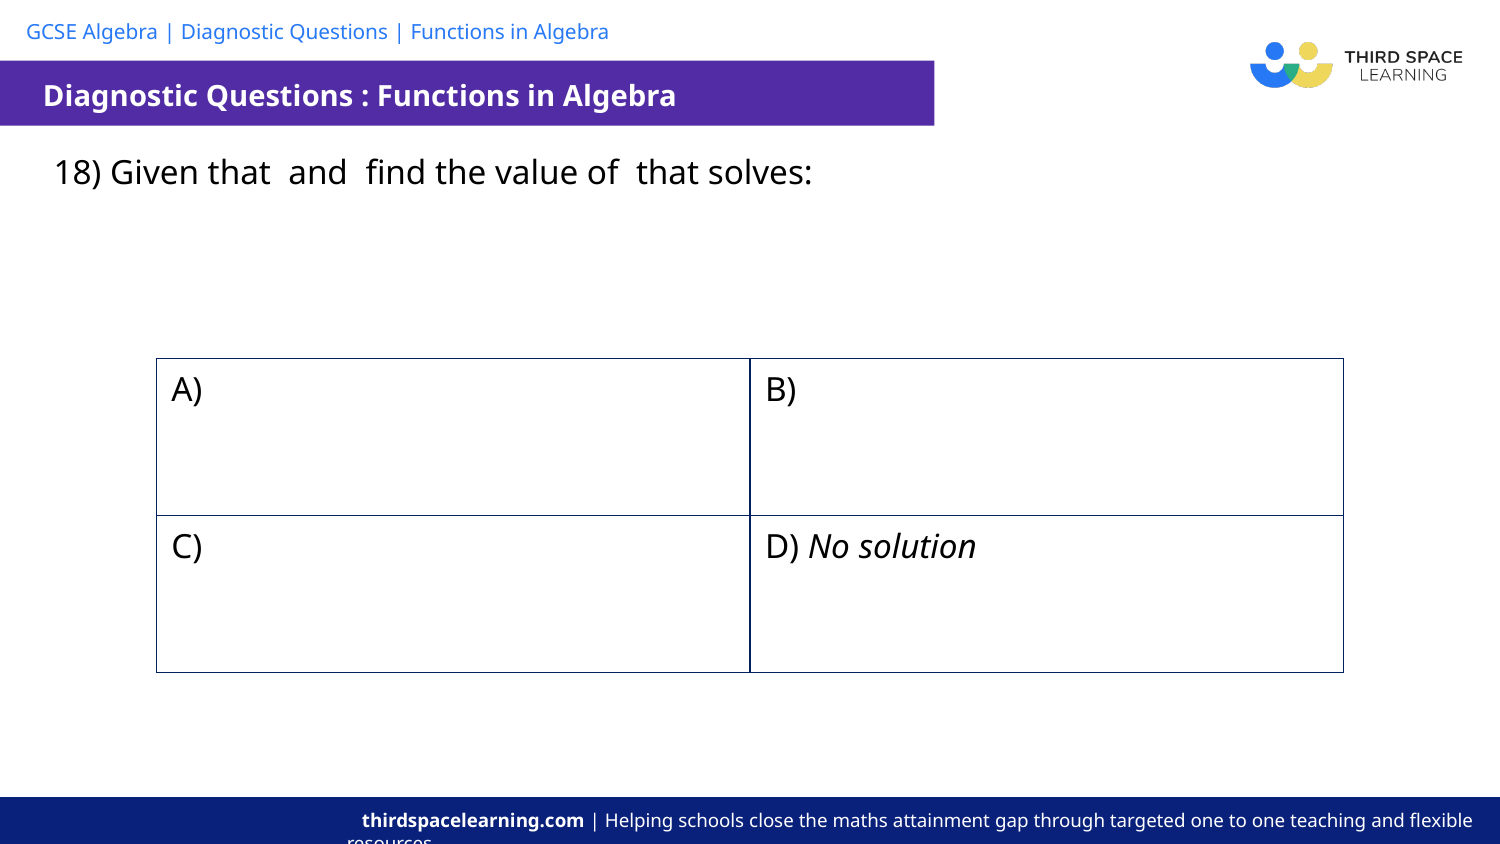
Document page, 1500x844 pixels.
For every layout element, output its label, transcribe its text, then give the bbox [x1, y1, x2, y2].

text_box Diagnostic Questions : Functions in Algebra [27, 61, 849, 127]
picture [1250, 33, 1465, 99]
